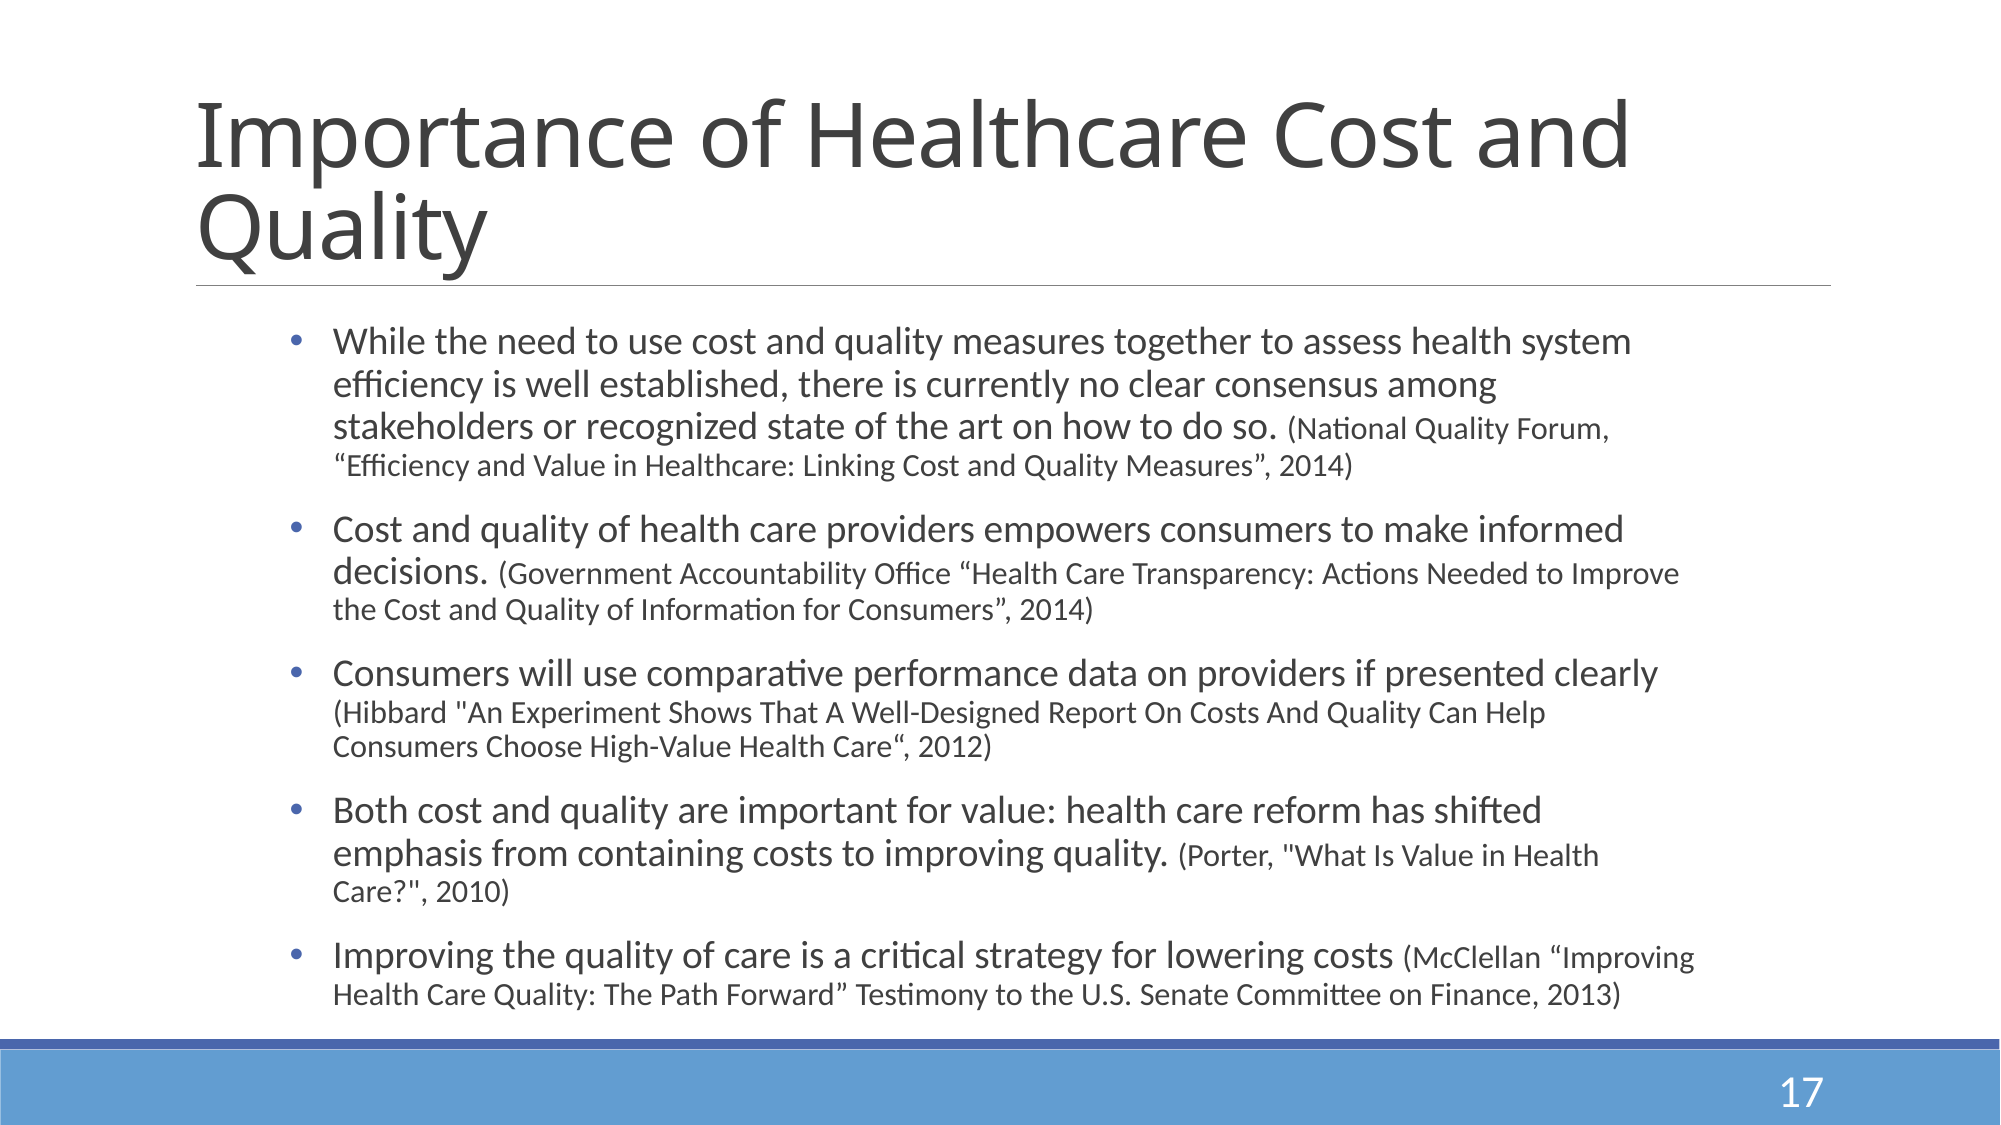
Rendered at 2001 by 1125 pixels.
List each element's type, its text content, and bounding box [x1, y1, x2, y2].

slide_number 17 [1624, 1059, 1840, 1120]
list While the need to use cost and quality measures together to assess health system efficiency is well established, there is currently no clear consensus among stakeholders or recognized state of the art on how to do so. (National Quality Forum, “Efficiency and Value in Healthcare: Linking Cost and Quality Measures”, 2014) Cost and quality of health care providers empowers consumers to make informed decisions. (Government Accountability Office “Health Care Transparency: Actions Needed to Improve the Cost and Quality of Information for Consumers”, 2014) Consumers will use comparative performance data on providers if presented clearly (Hibbard "An Experiment Shows That A Well-Designed Report On Costs And Quality Can Help Consumers Choose High-Value Health Care“, 2012) Both cost and quality are important for value: health care reform has shifted emphasis from containing costs to improving quality. (Porter, "What Is Value in Health Care?", 2010) Improving the quality of care is a critical strategy for lowering costs (McClellan “Improving Health Care Quality: The Path Forward” Testimony to the U.S. Senate Committee on Finance, 2013) [236, 313, 1697, 1045]
title Importance of Healthcare Cost and Quality [180, 47, 1840, 285]
